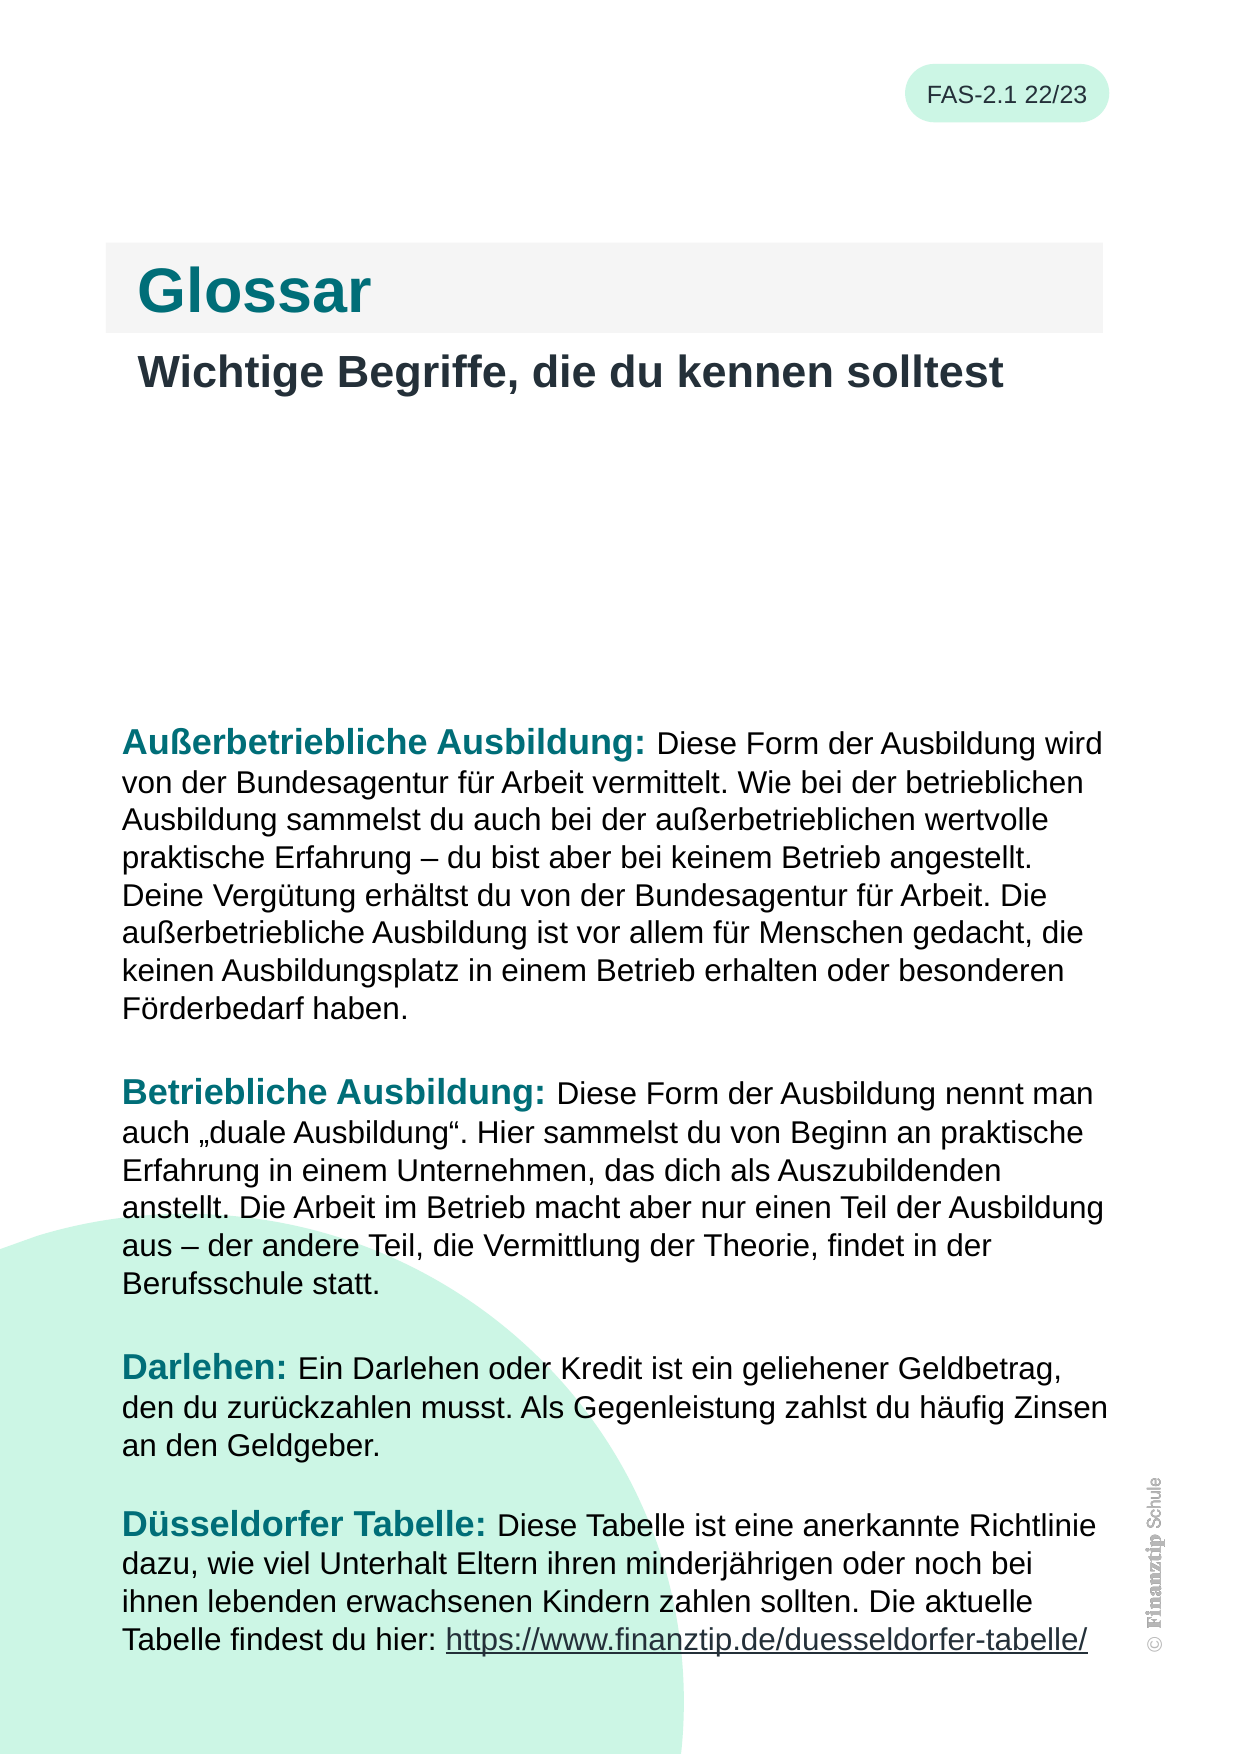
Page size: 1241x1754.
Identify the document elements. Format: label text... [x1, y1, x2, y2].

text_box Wichtige Begriffe, die du kennen solltest [105, 335, 1103, 454]
text_box Glossar [105, 242, 1103, 333]
picture [1143, 1478, 1165, 1628]
text_box Außerbetriebliche Ausbildung: Diese Form der Ausbildung wird von der Bundesagentur für Arbeit vermittelt. Wie bei der betrieblichen Ausbildung sammelst du auch bei der außerbetrieblichen wertvolle praktische Erfahrung – du bist aber bei keinem Betrieb angestellt. Deine Vergütung erhältst du von der Bundesagentur für Arbeit. Die außerbetriebliche Ausbildung ist vor allem für Menschen gedacht, die keinen Ausbildungsplatz in einem Betrieb erhalten oder besonderen Förderbedarf haben. Betriebliche Ausbildung: Diese Form der Ausbildung nennt man auch „duale Ausbildung“. Hier sammelst du von Beginn an praktische Erfahrung in einem Unternehmen, das dich als Auszubildenden anstellt. Die Arbeit im Betrieb macht aber nur einen Teil der Ausbildung aus – der andere Teil, die Vermittlung der Theorie, findet in der Berufsschule statt. Darlehen: Ein Darlehen oder Kredit ist ein geliehener Geldbetrag, den du zurückzahlen musst. Als Gegenleistung zahlst du häufig Zinsen an den Geldgeber. Düsseldorfer Tabelle: Diese Tabelle ist eine anerkannte Richtlinie dazu, wie viel Unterhalt Eltern ihren minderjährigen oder noch bei ihnen lebenden erwachsenen Kindern zahlen sollten. Die aktuelle Tabelle findest du hier: https://www.finanztip.de/duesseldorfer-tabelle/ [121, 711, 1119, 1664]
